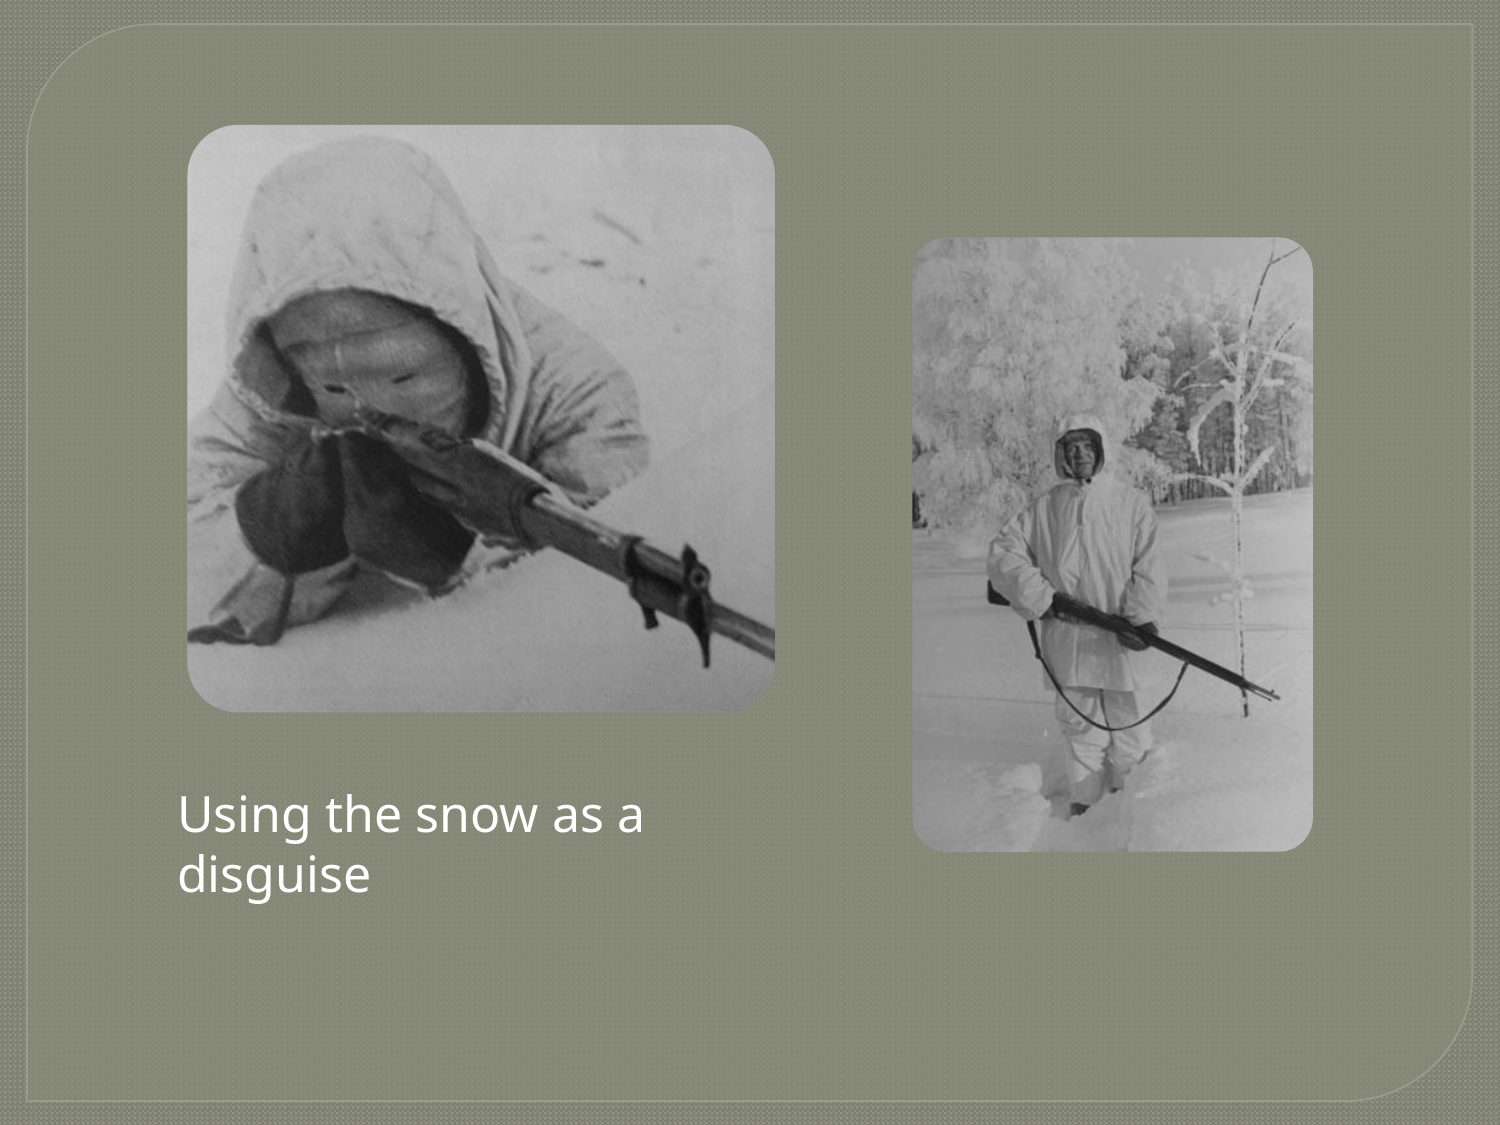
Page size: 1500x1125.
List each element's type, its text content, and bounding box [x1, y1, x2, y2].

picture [187, 124, 776, 713]
picture [912, 237, 1314, 852]
text_box Using the snow as a disguise [162, 774, 788, 910]
